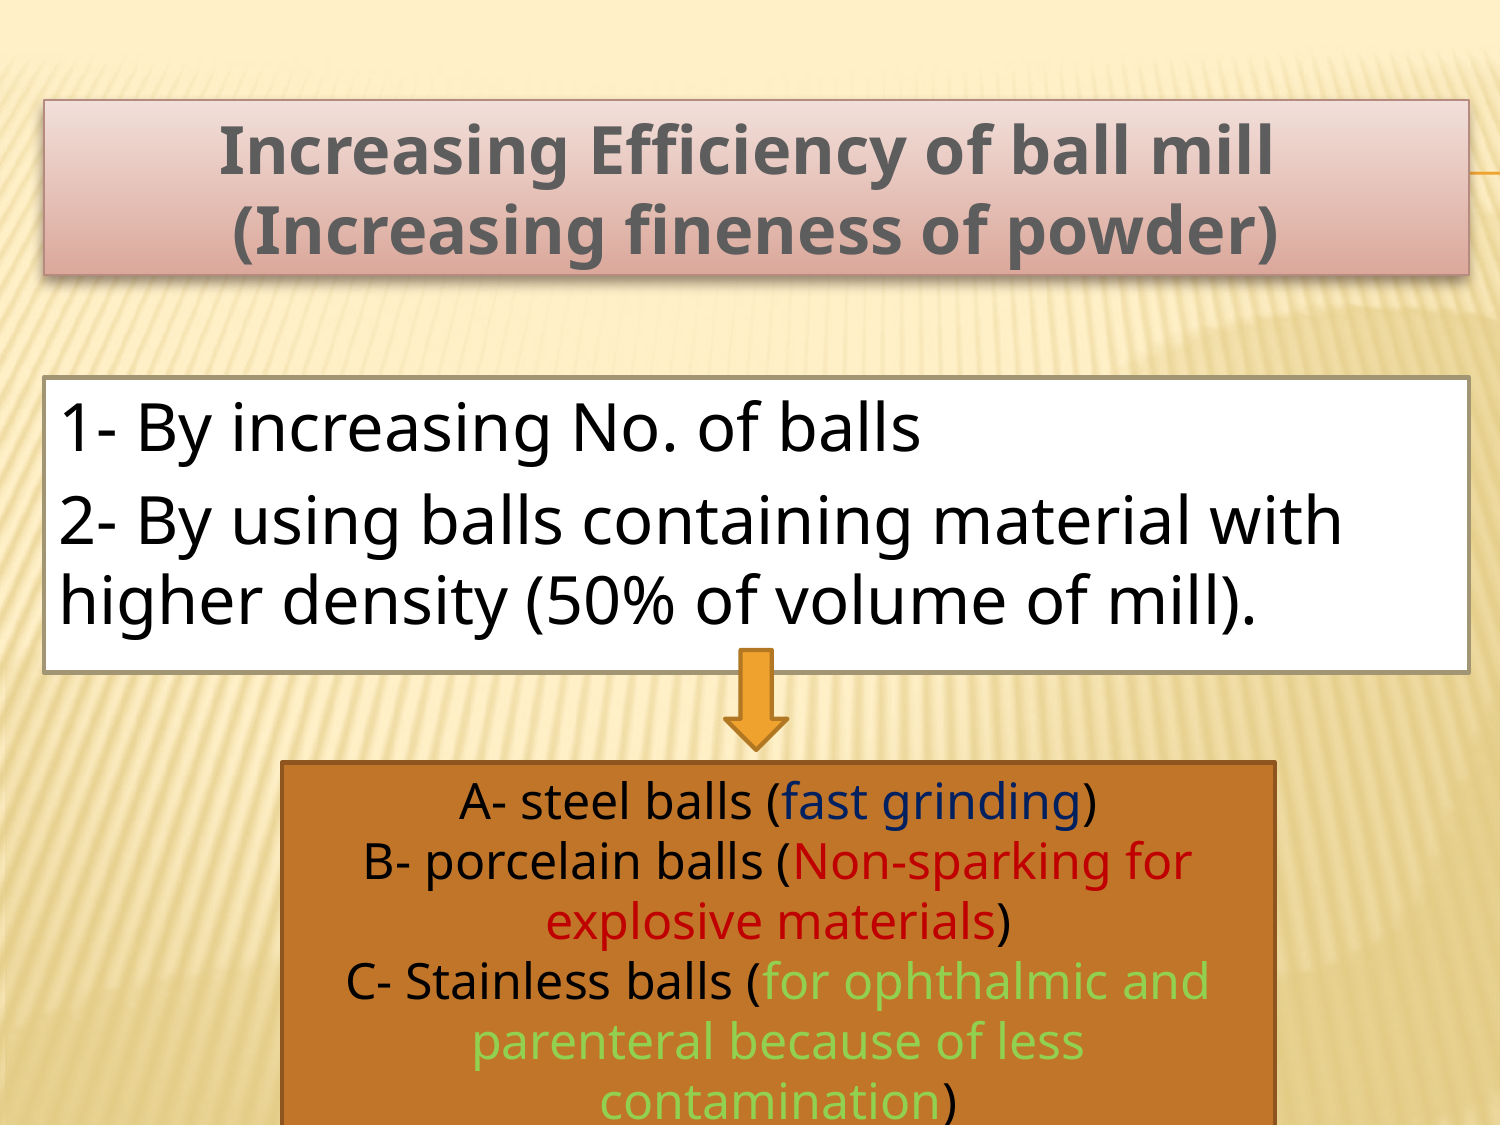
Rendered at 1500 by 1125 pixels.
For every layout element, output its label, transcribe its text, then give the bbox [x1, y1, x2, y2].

title Increasing Efficiency of ball mill (Increasing fineness of powder) [43, 99, 1470, 276]
list 1- By increasing No. of balls 2- By using balls containing material with higher density (50% of volume of mill). [42, 375, 1471, 675]
text_box A- steel balls (fast grinding) B- porcelain balls (Non-sparking for explosive materials) C- Stainless balls (for ophthalmic and parenteral because of less contamination) [280, 760, 1277, 1125]
text_box [723, 647, 790, 753]
